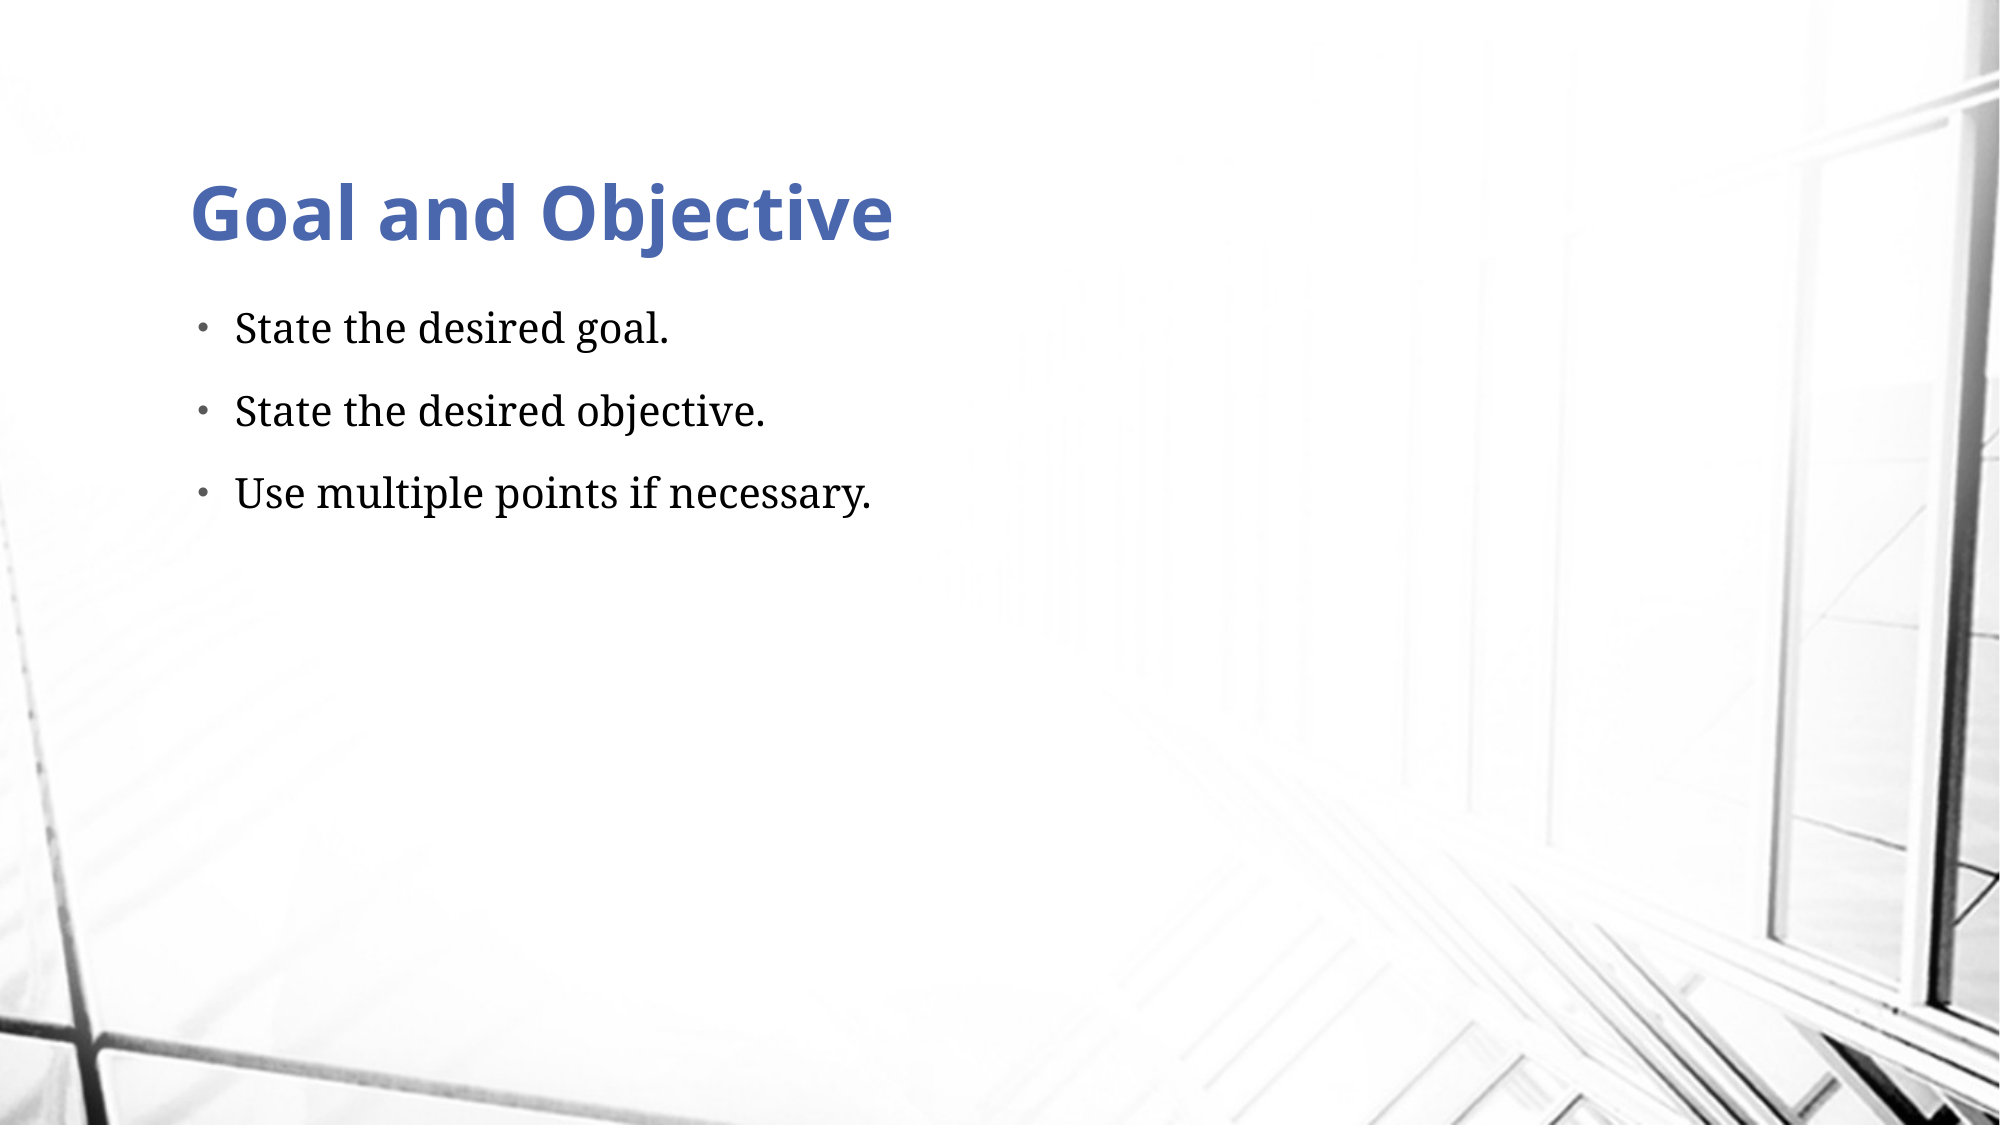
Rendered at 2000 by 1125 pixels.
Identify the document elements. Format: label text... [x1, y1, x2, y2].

picture [0, 0, 2000, 1125]
list State the desired goal. State the desired objective. Use multiple points if necessary. [174, 299, 1600, 988]
title Goal and Objective [174, 87, 1600, 263]
